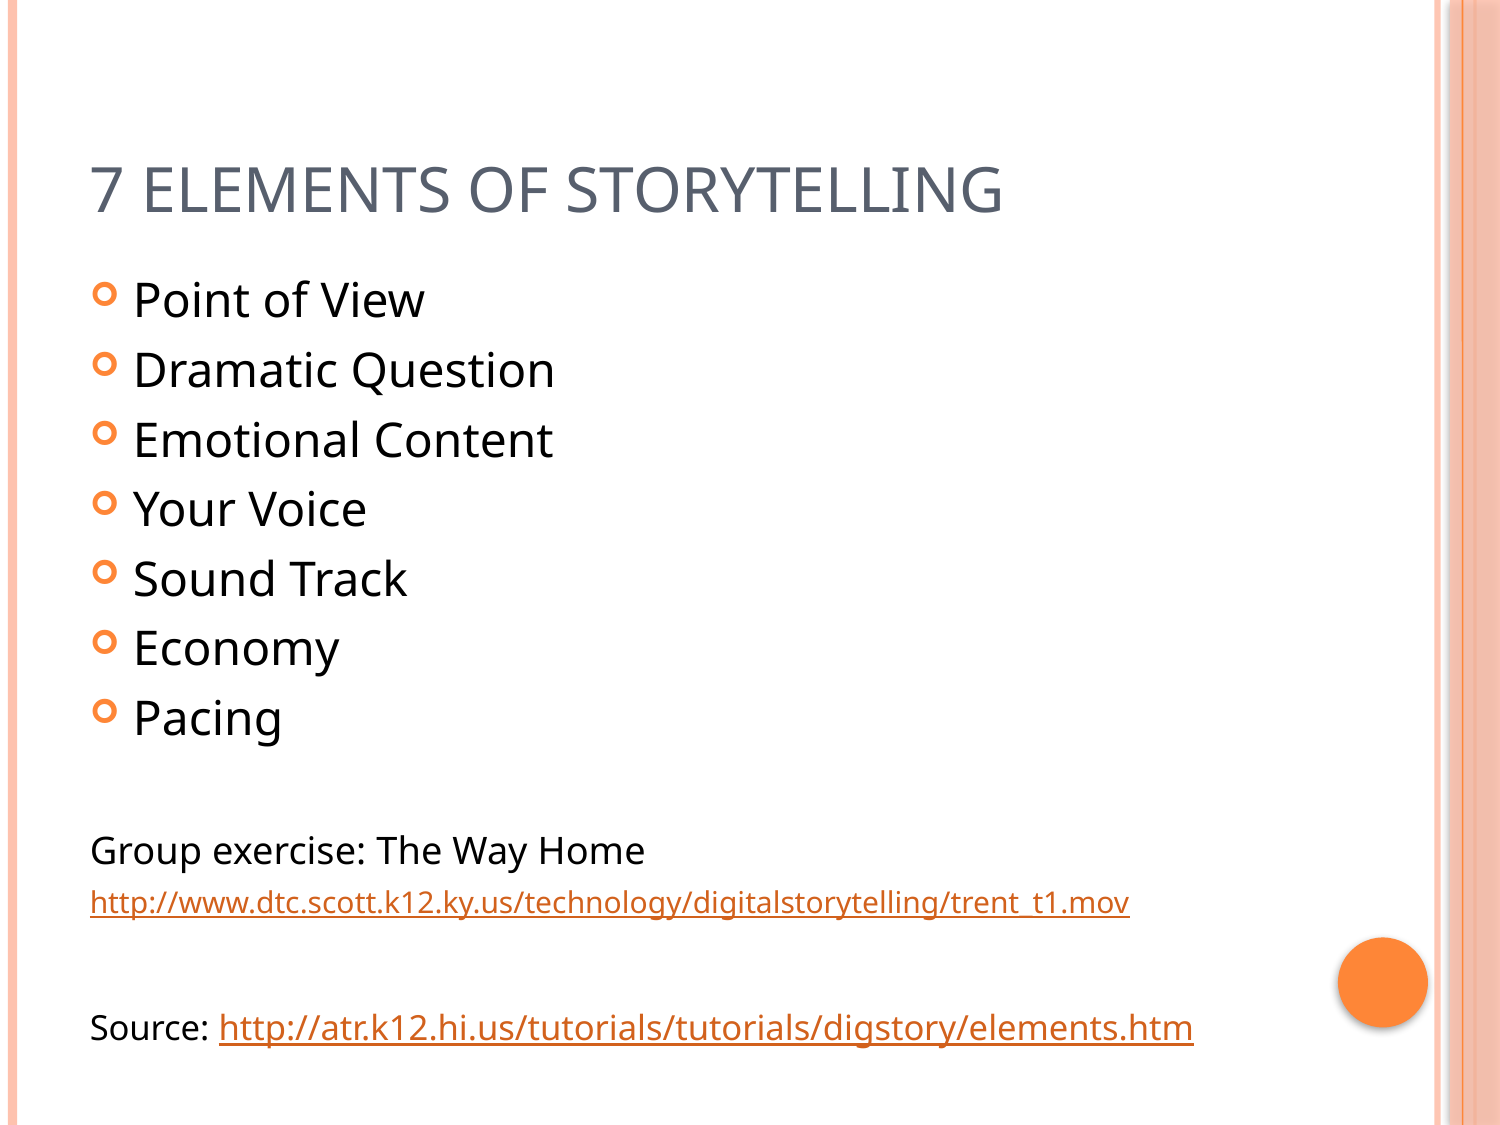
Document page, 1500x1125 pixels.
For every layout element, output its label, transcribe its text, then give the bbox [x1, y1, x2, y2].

list Point of View Dramatic Question Emotional Content Your Voice Sound Track Economy Pacing Group exercise: The Way Home http://www.dtc.scott.k12.ky.us/technology/digitalstorytelling/trent_t1.mov Source: http://atr.k12.hi.us/tutorials/tutorials/digstory/elements.htm [75, 262, 1300, 1062]
title 7 Elements of Storytelling [75, 45, 1300, 233]
